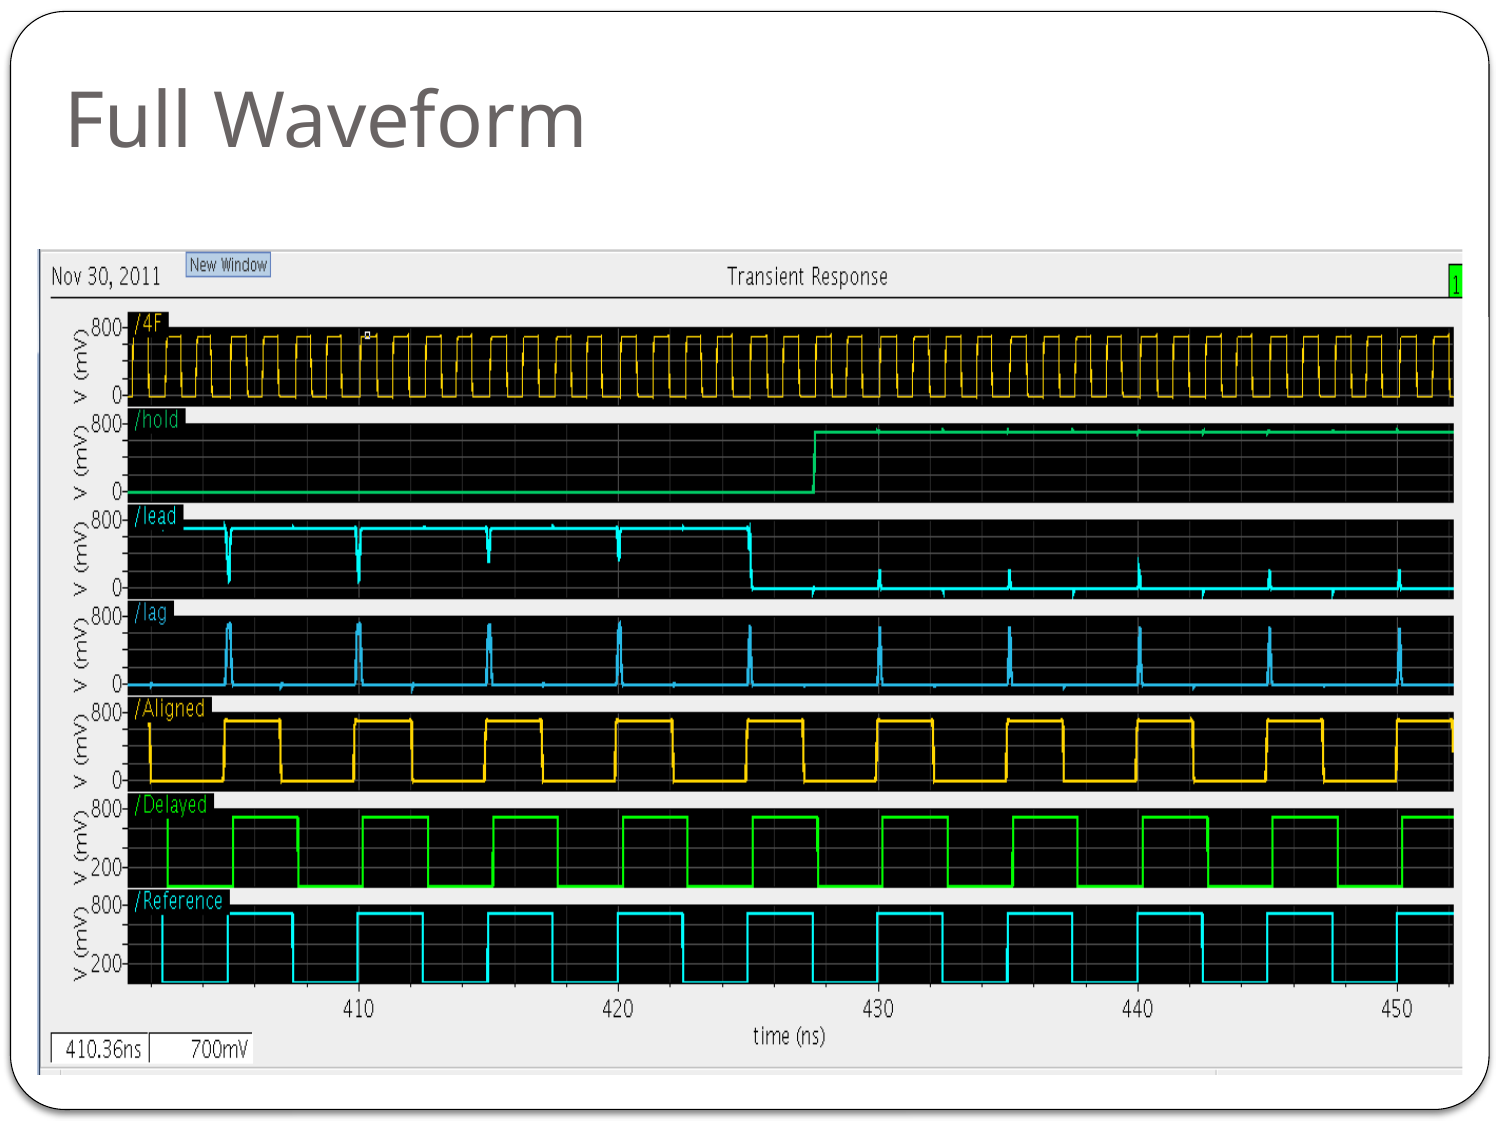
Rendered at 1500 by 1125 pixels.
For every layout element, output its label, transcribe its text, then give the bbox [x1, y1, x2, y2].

title Full Waveform [50, 62, 1400, 178]
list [37, 249, 1463, 1076]
